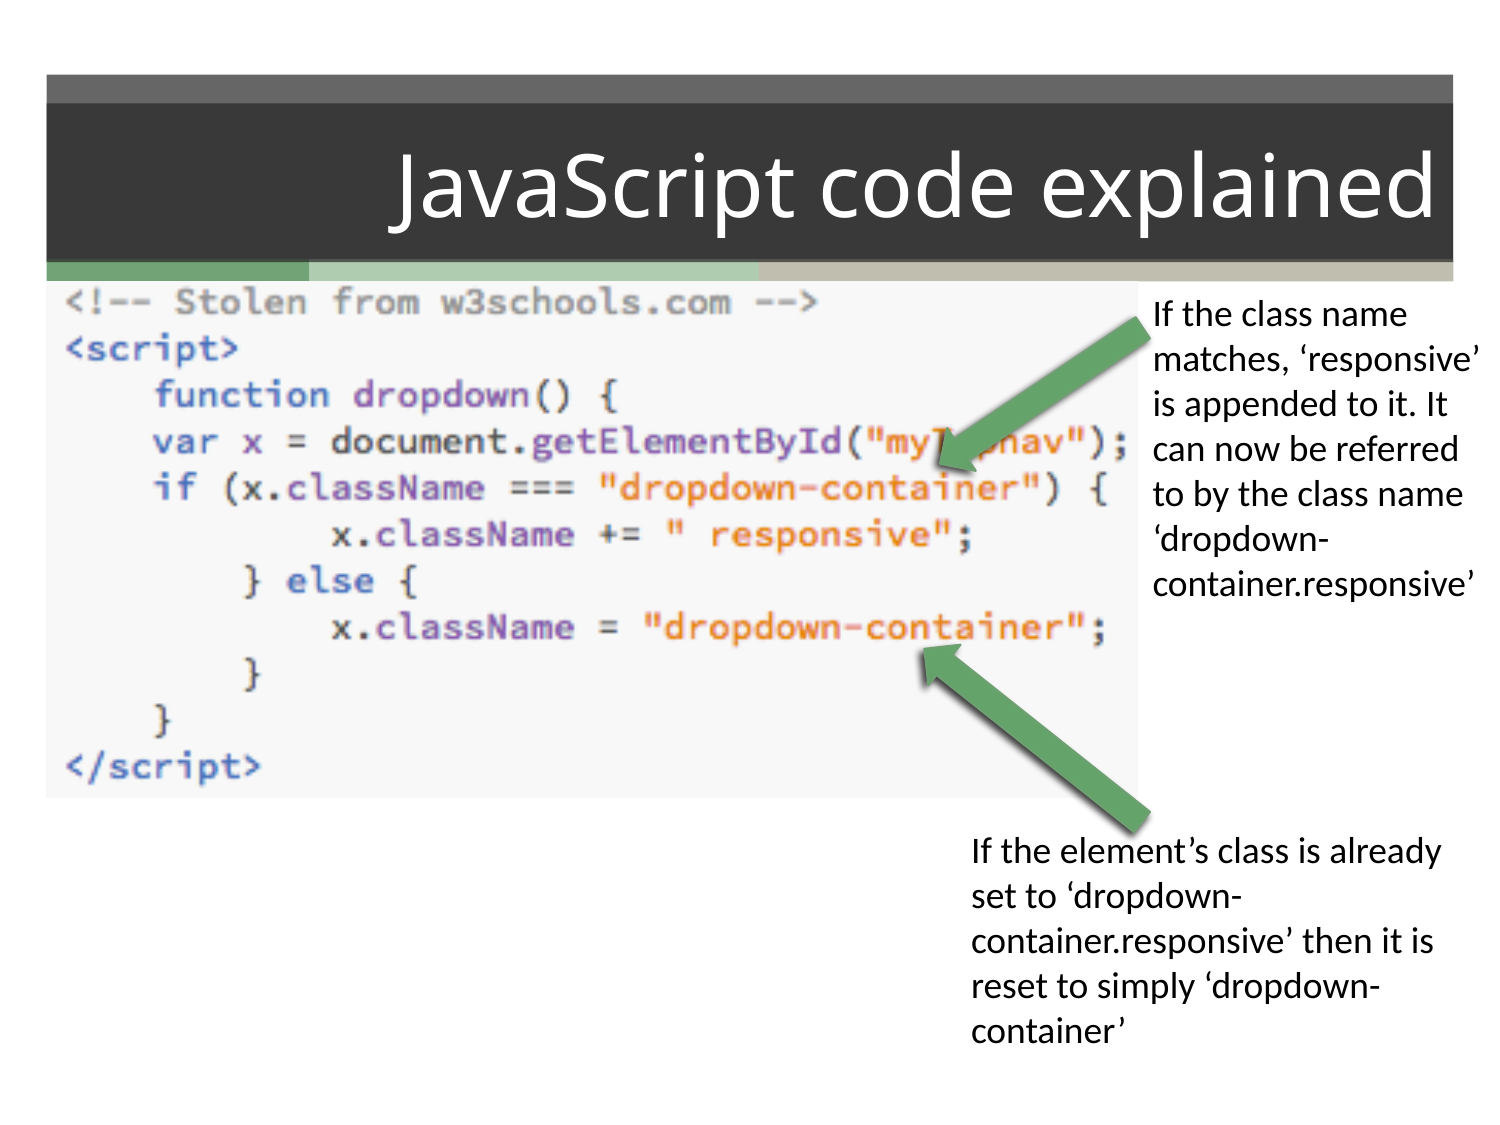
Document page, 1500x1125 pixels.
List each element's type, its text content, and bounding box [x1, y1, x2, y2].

picture [46, 280, 1139, 799]
text_box [1109, 804, 1151, 833]
text_box If the element’s class is already set to ‘dropdown-container.responsive’ then it is reset to simply ‘dropdown-container’ [956, 819, 1495, 1059]
text_box If the class name matches, ‘responsive’ is appended to it. It can now be referred to by the class name ‘dropdown-container.responsive’ [1140, 281, 1500, 612]
text_box [1142, 324, 1151, 346]
title JavaScript code explained [46, 103, 1454, 263]
